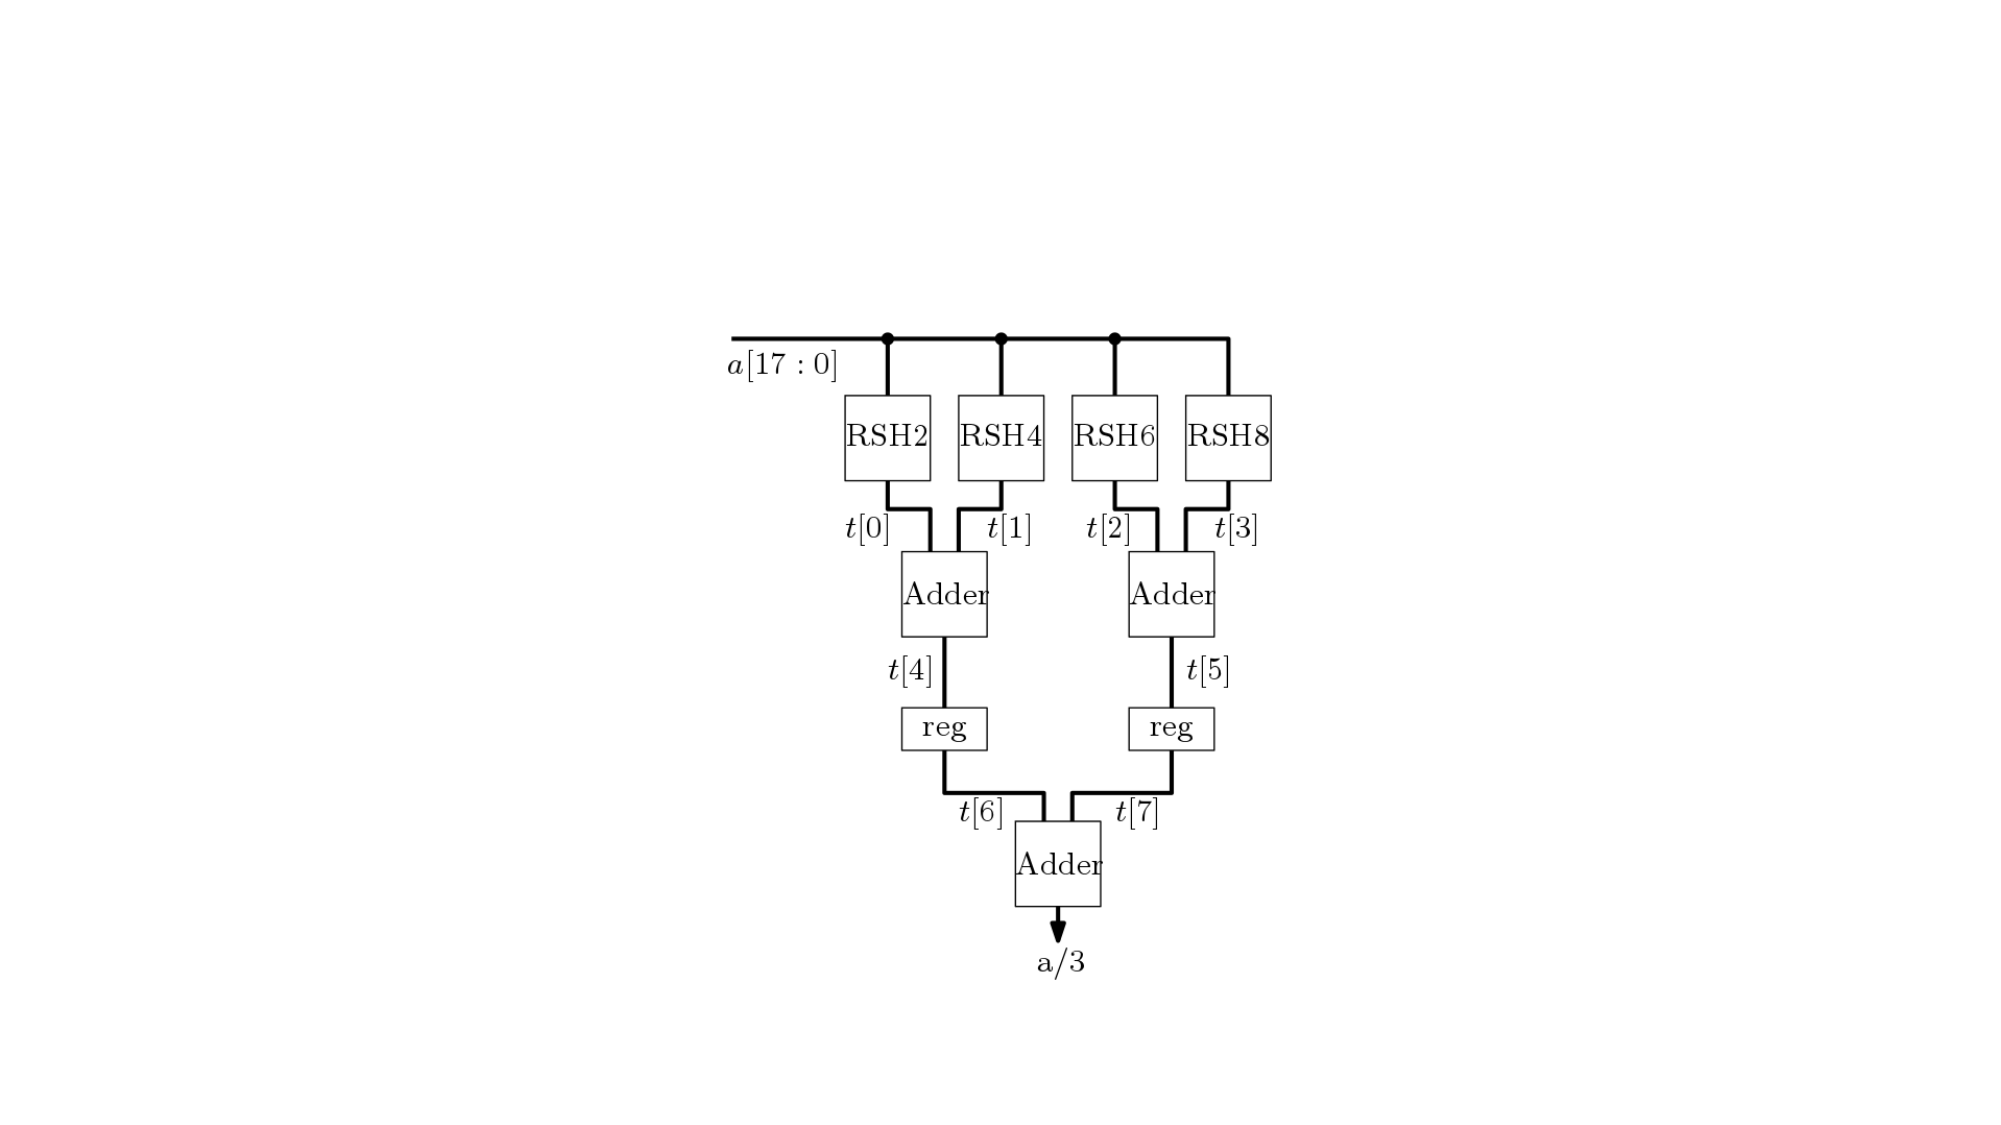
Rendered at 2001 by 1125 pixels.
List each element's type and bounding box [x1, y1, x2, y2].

list [724, 330, 1275, 983]
